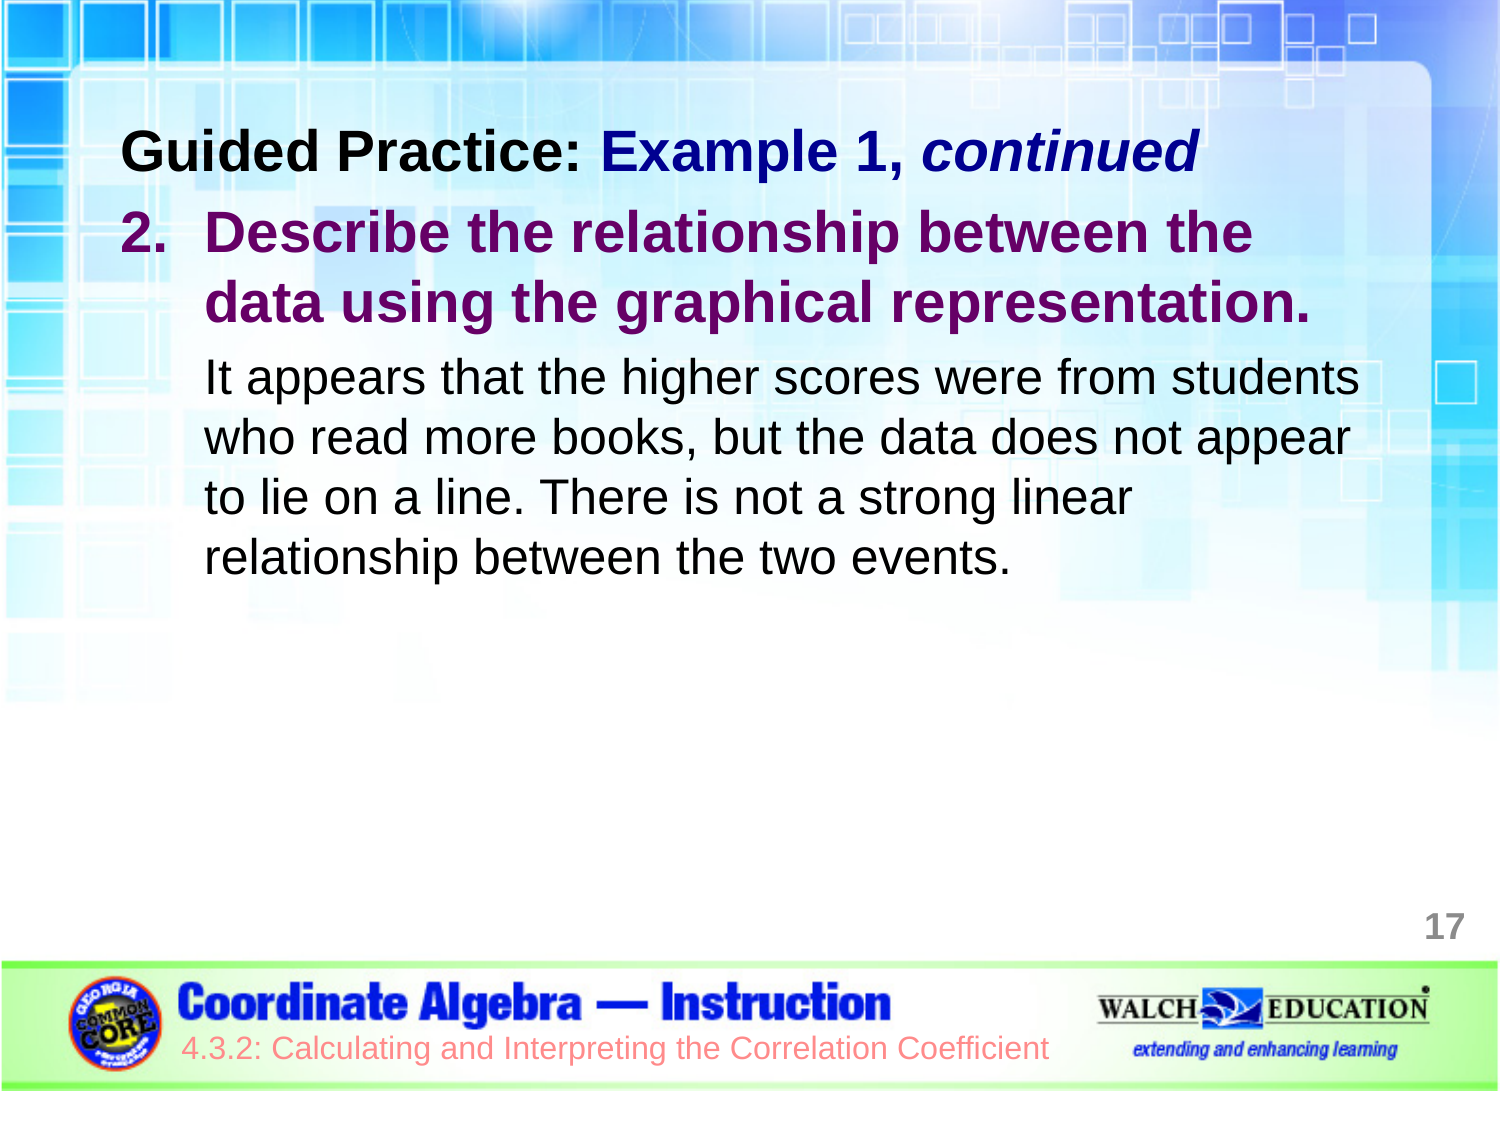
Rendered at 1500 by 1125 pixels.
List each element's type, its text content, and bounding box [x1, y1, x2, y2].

footer 4.3.2: Calculating and Interpreting the Correlation Coefficient [166, 1024, 1080, 1069]
subtitle Guided Practice: Example 1, continued Describe the relationship between the data using the graphical representation. It appears that the higher scores were from students who read more books, but the data does not appear to lie on a line. There is not a strong linear relationship between the two events. [105, 105, 1395, 925]
picture [1, 0, 1500, 1091]
slide_number 17 [1361, 901, 1481, 949]
